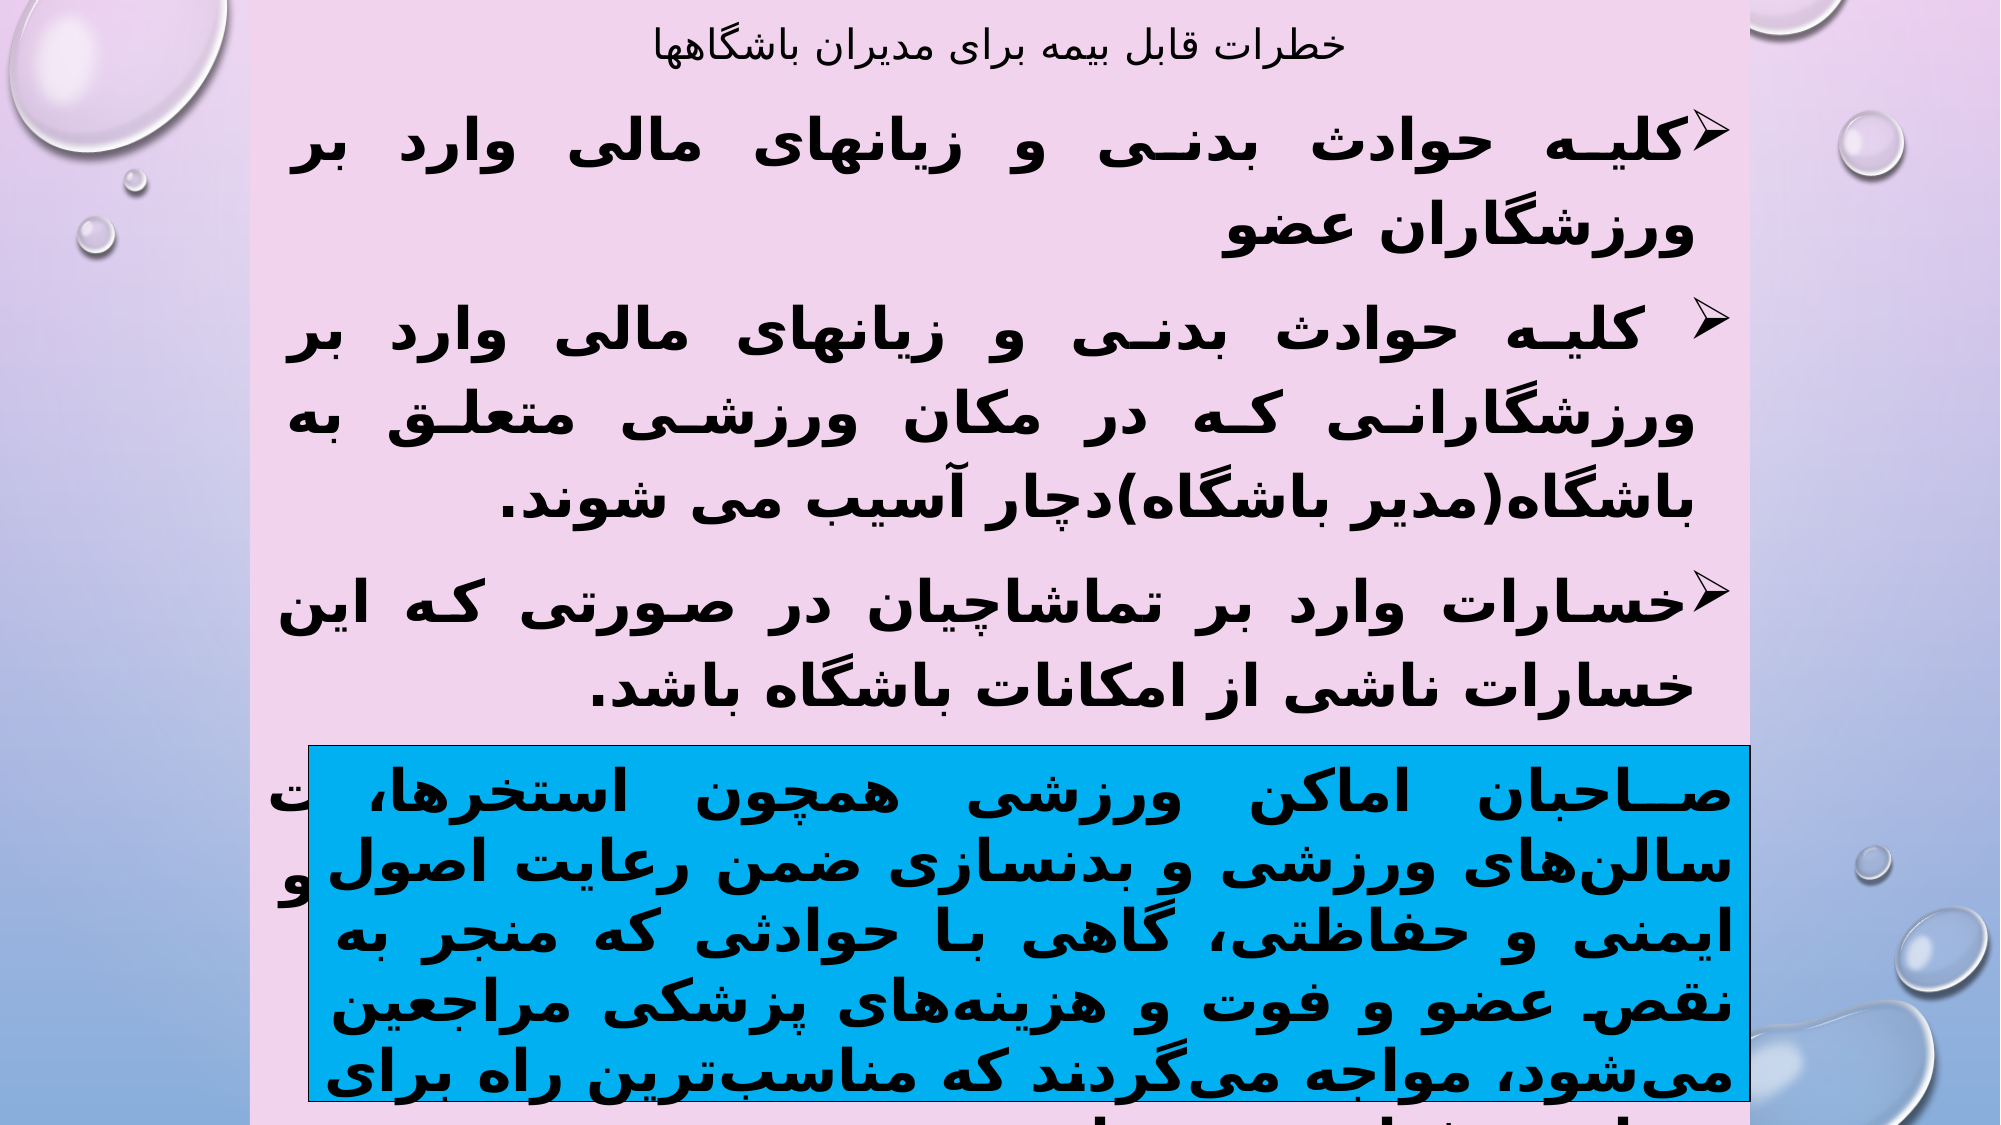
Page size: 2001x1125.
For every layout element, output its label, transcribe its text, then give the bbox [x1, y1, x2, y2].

list خطرات قابل بیمه برای مدیران باشگاهها کلیه حوادث بدنی و زیانهای مالی وارد بر ورزشگاران عضو کلیه حوادث بدنی و زیانهای مالی وارد بر ورزشگارانی که در مکان ورزشی متعلق به باشگاه(مدیر باشگاه)دچار آسیب می شوند. خسارات وارد بر تماشاچیان در صورتی که این خسارات ناشی از امکانات باشگاه باشد. خسارات ناشی از تقصیر و بی مبالاتی افراد تحت قرارداد با مدیر باشگاه مانند بازیکنان،مربیان،و کارمندان که بر افراد دیگر وارد آمده است. [249, 0, 1750, 1125]
text_box صاحبان‌ اماکن‌ ورزشی‌ همچون‌ استخرها، سالن‌های‌ ورزشی‌ و بدنسازی‌ ضمن‌ رعایت‌ اصول‌ ایمنی‌ و حفاظتی‌، گاهی‌ با حوادثی‌ که‌ منجر به‌ نقص‌ عضو و فوت‌ و هزینه‌‌های‌ پزشکی‌ مراجعین‌ می‌شود، مواجه‌ می‌گردند که‌ مناسب‌ترین‌ راه‌ برای‌ جبران‌ غرامت‌ حوادث‌ پیش‌بینی‌ نشده‌، تهیه بیمه‌نامه مسئولیت‌ مدنی‌ مجموعه‌های‌ ورزشی‌ است‌. [308, 745, 1750, 1102]
picture [0, 0, 249, 1125]
picture [1750, 0, 2000, 1125]
